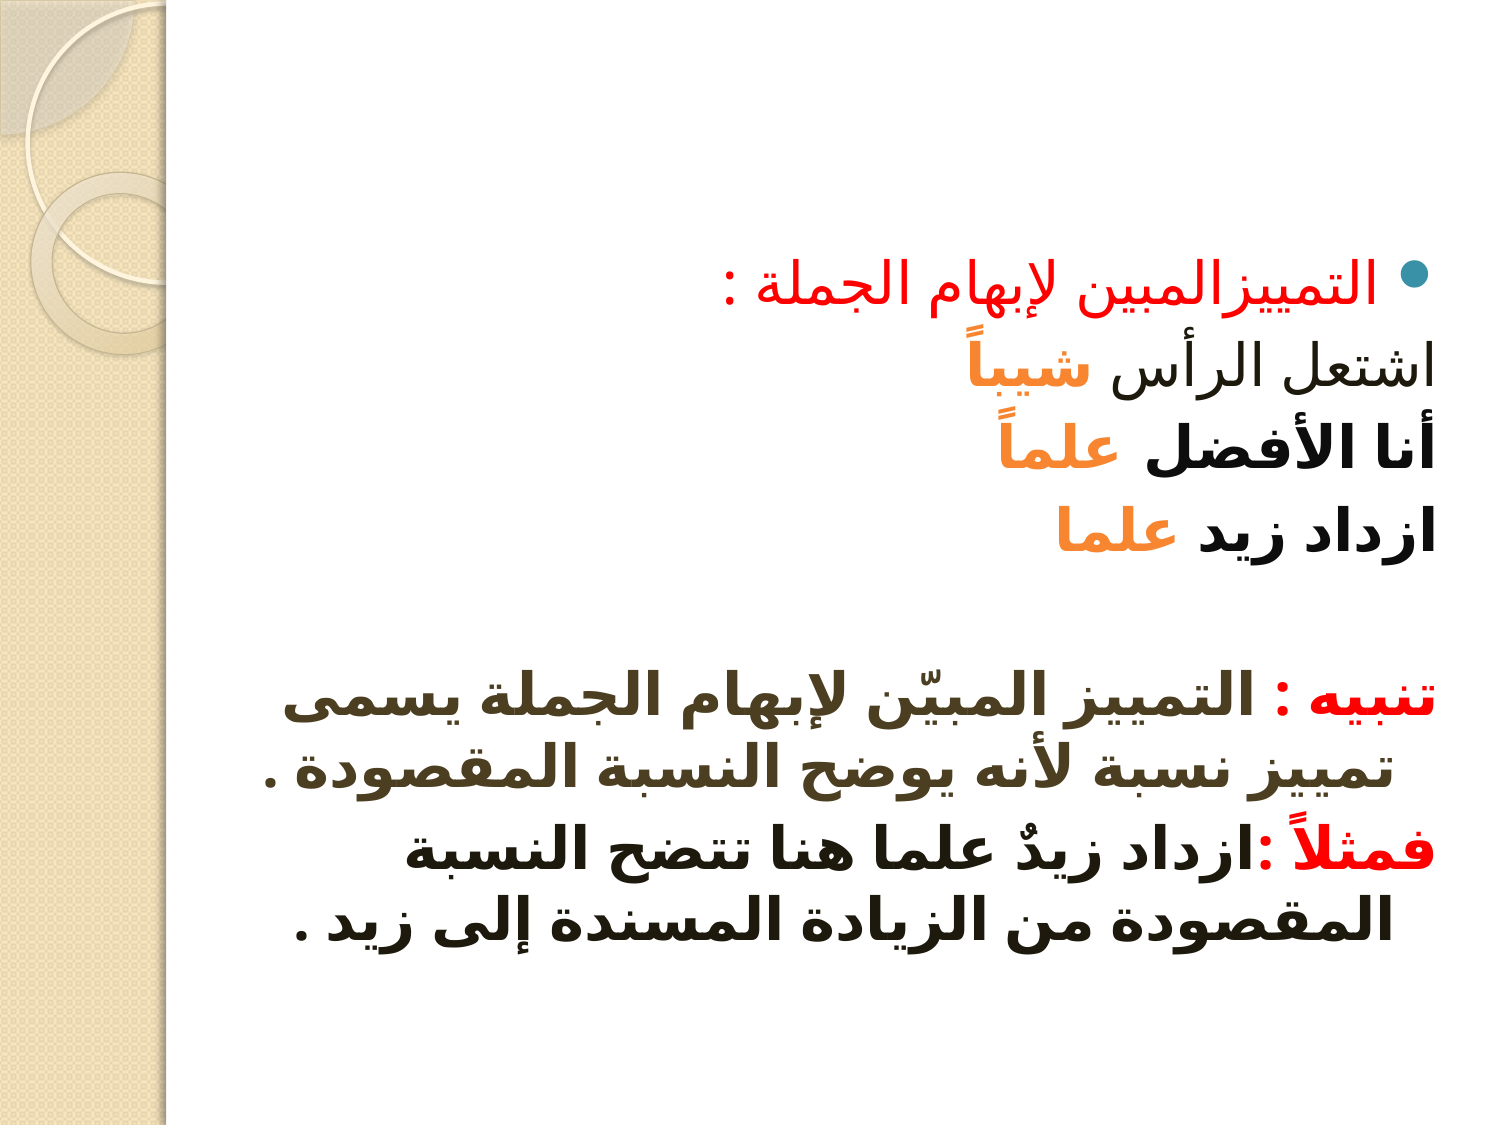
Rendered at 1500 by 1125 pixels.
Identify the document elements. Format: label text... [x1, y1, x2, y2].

list التمييزالمبين لإبهام الجملة : اشتعل الرأس شيباً أنا الأفضل علماً ازداد زيد علما تنبيه : التمييز المبيّن لإبهام الجملة يسمى تمييز نسبة لأنه يوضح النسبة المقصودة . فمثلاً :ازداد زيدٌ علما هنا تتضح النسبة المقصودة من الزيادة المسندة إلى زيد . [235, 237, 1466, 1025]
